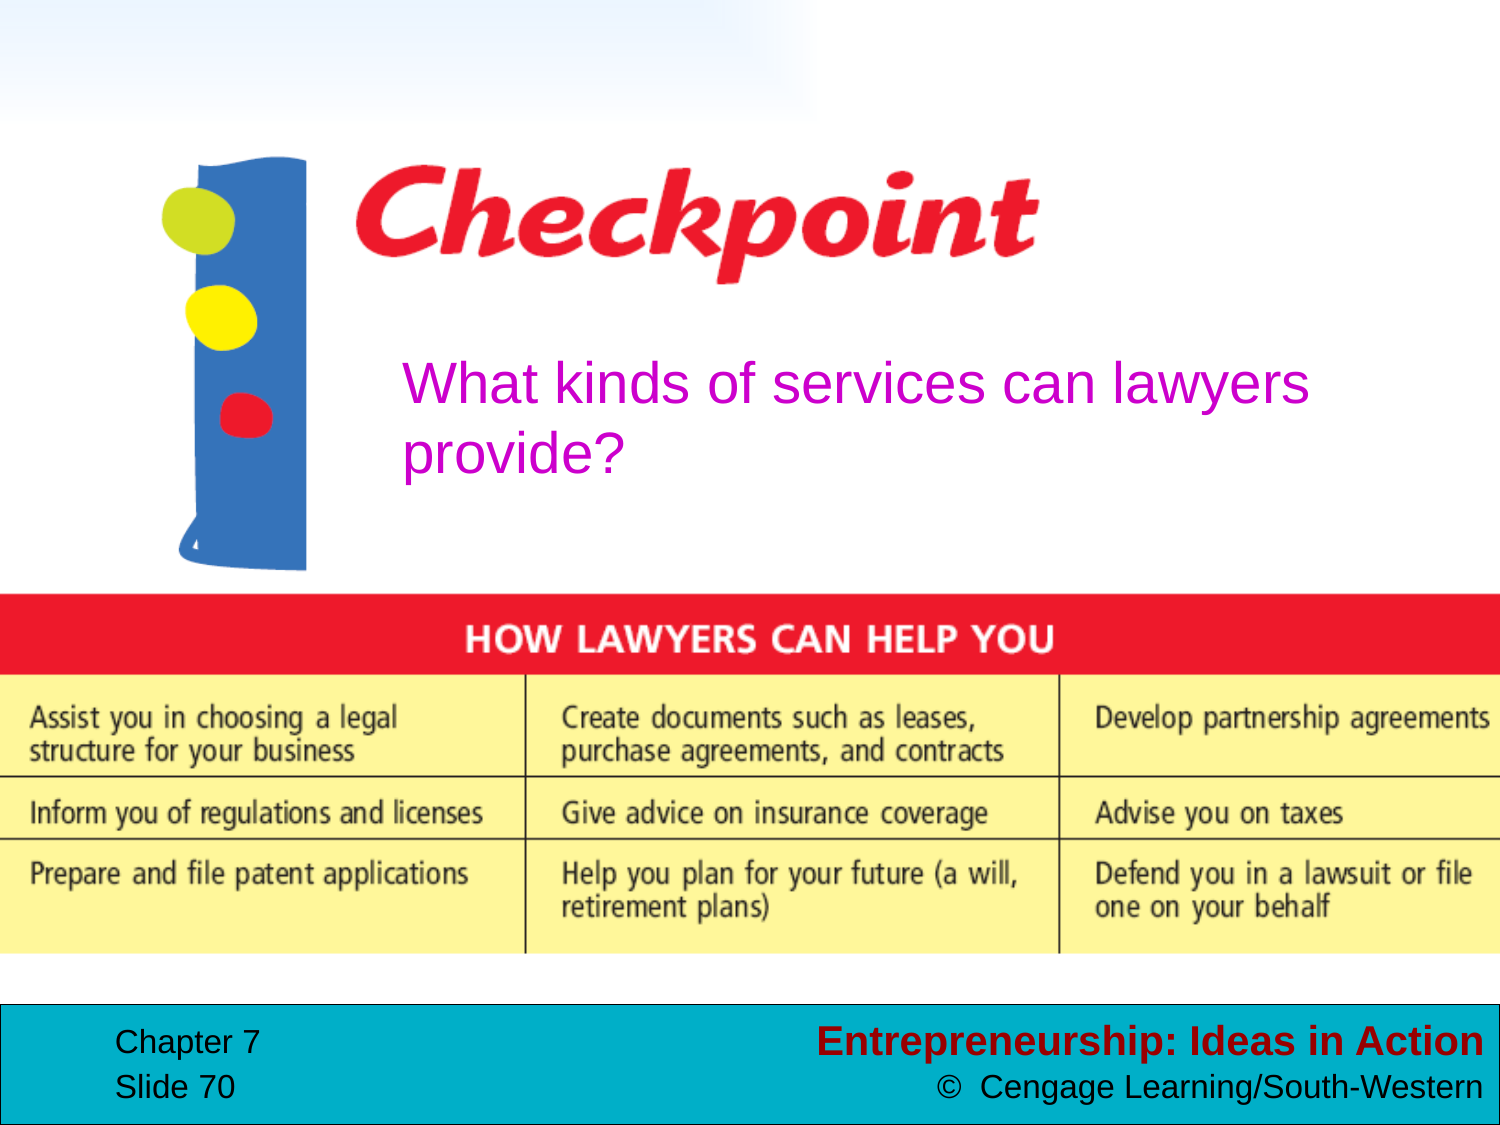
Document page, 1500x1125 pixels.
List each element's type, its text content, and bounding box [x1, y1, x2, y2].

text_box What kinds of services can lawyers provide? [387, 337, 1350, 493]
footer Chapter 7 [99, 1012, 413, 1037]
slide_number Slide 70 [99, 1037, 413, 1113]
picture [324, 149, 1063, 296]
picture [0, 137, 1500, 963]
